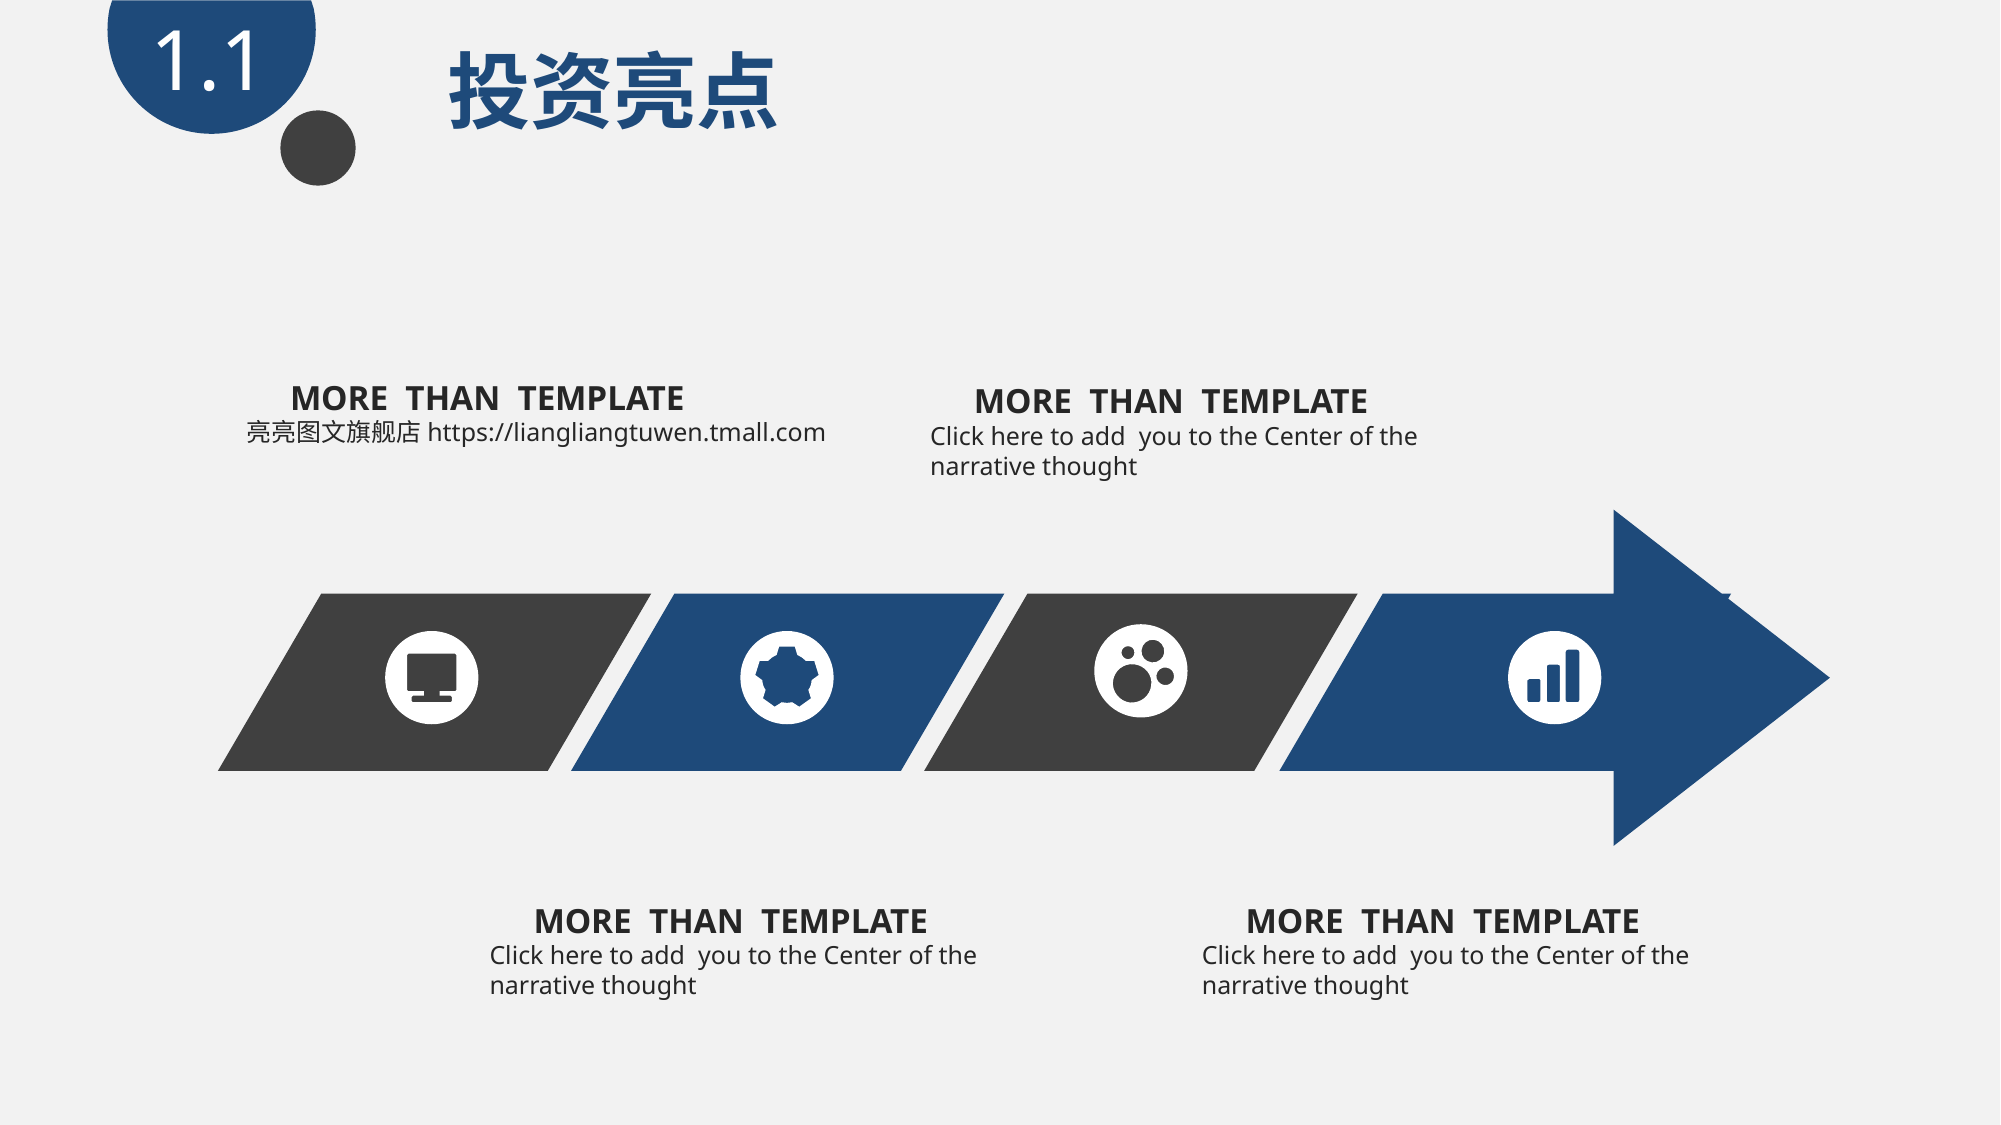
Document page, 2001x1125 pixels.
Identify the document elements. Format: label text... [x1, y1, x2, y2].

text_box [922, 592, 1360, 772]
text_box [148, 114, 275, 135]
text_box MORE THAN TEMPLATE Click here to add you to the Center of the narrative thought [474, 892, 1006, 1077]
text_box [283, 0, 317, 107]
text_box [1094, 624, 1188, 718]
text_box [1277, 507, 1832, 848]
text_box [216, 592, 654, 772]
text_box MORE THAN TEMPLATE Click here to add you to the Center of the narrative thought [1187, 892, 1719, 1077]
text_box [569, 592, 1007, 772]
text_box MORE THAN TEMPLATE 亮亮图文旗舰店https://liangliangtuwen.tmall.com [231, 369, 842, 494]
text_box 1.1 [136, 0, 283, 114]
text_box [279, 109, 357, 187]
text_box MORE THAN TEMPLATE Click here to add you to the Center of the narrative thought [915, 373, 1447, 558]
text_box 投资亮点 [432, 32, 796, 147]
text_box [1508, 631, 1602, 725]
text_box [106, 0, 136, 103]
text_box [740, 631, 834, 725]
text_box [385, 631, 479, 725]
